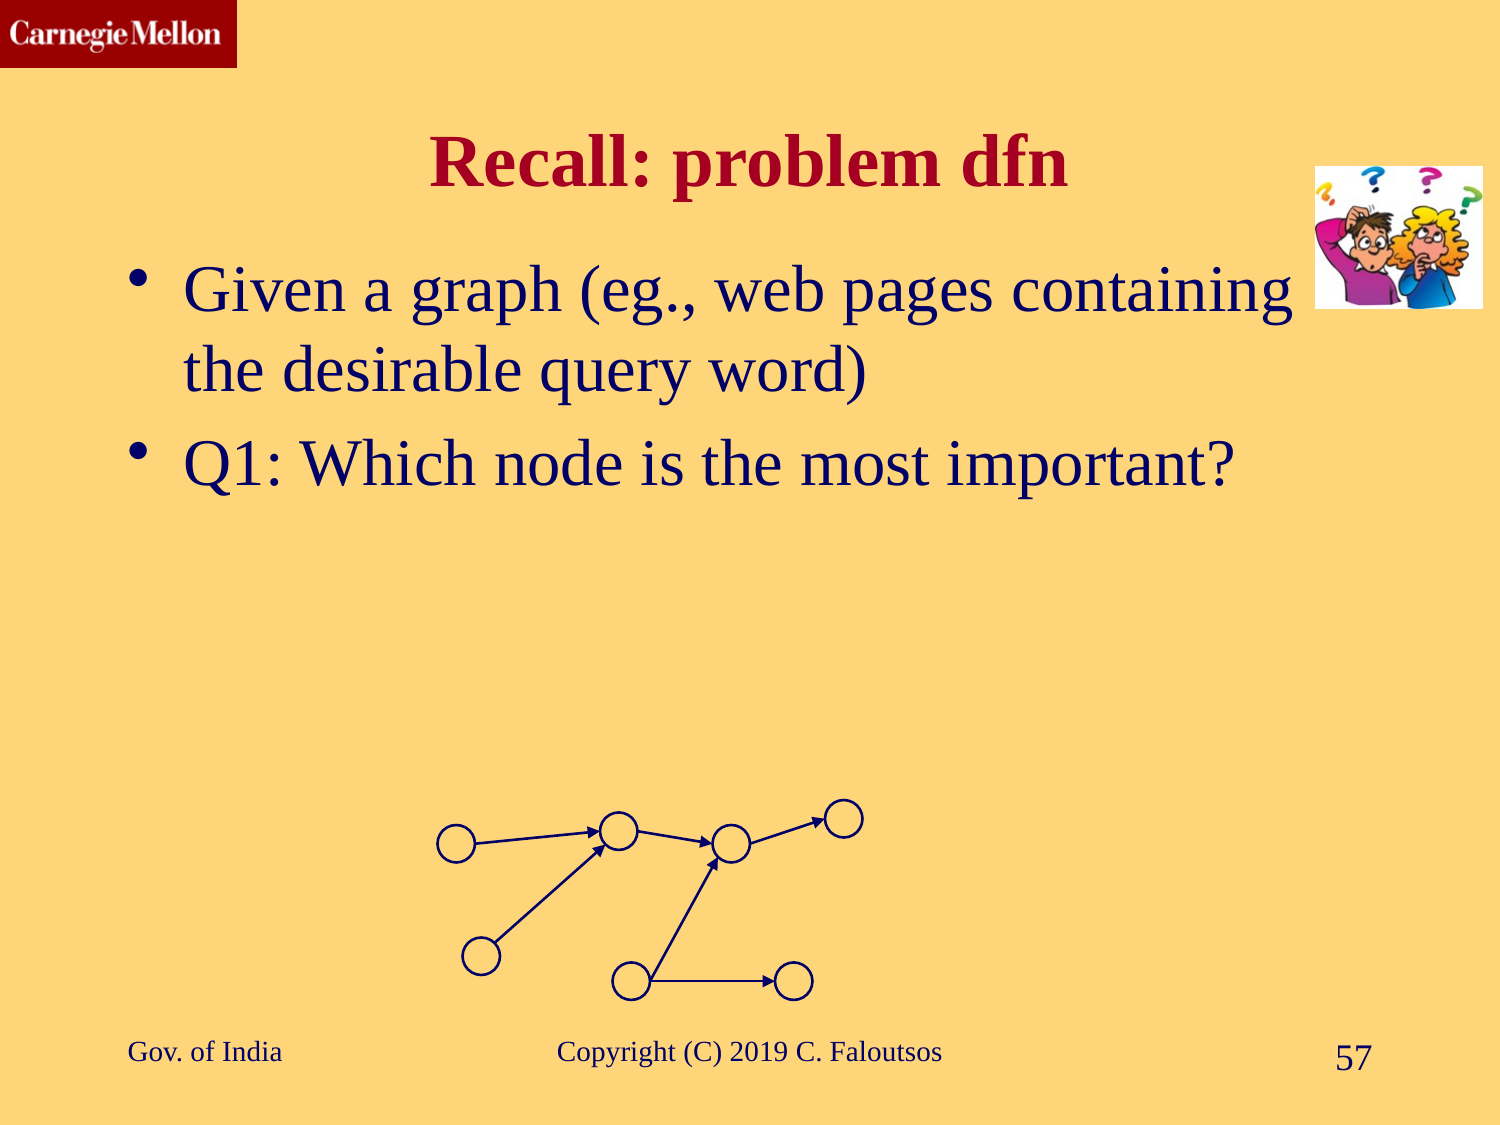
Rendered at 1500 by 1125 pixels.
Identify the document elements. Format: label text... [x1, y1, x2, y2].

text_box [437, 799, 863, 1001]
list Given a graph (eg., web pages containing the desirable query word) Q1: Which node is the most important? [112, 237, 1388, 1001]
footer Copyright (C) 2019 C. Faloutsos [512, 1024, 988, 1101]
slide_number Gov. of India [112, 1024, 426, 1101]
slide_number 57 [1074, 1024, 1388, 1101]
title Recall: problem dfn [112, 99, 1388, 213]
picture [0, 0, 237, 68]
picture [1315, 166, 1483, 309]
